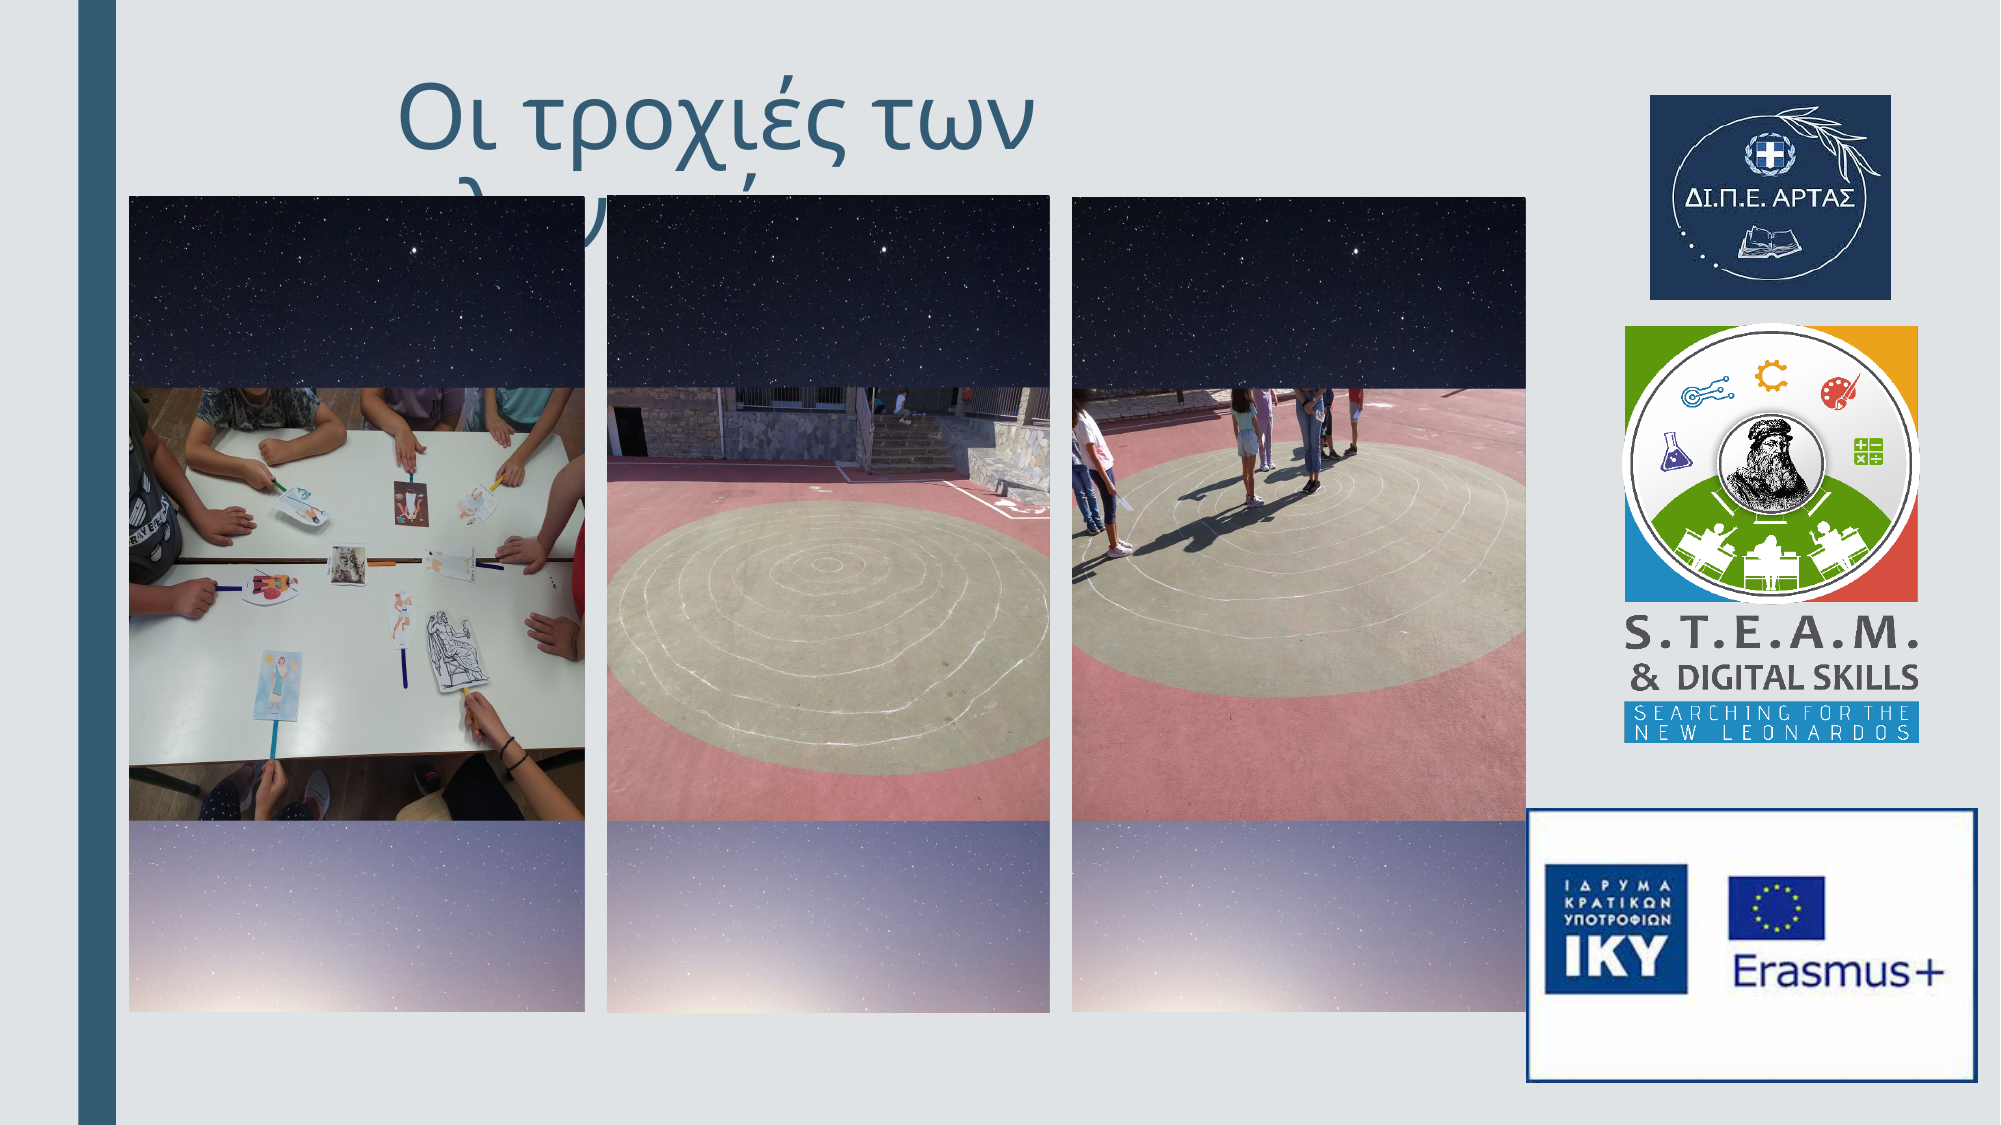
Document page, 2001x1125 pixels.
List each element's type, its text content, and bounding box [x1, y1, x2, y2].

picture [1072, 197, 1526, 1012]
picture [129, 196, 585, 1012]
picture [1650, 95, 1891, 300]
title Οι τροχιές των πλανητών [379, 64, 1346, 184]
picture [1622, 323, 1920, 743]
picture [606, 195, 1050, 1013]
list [1525, 808, 1978, 1083]
